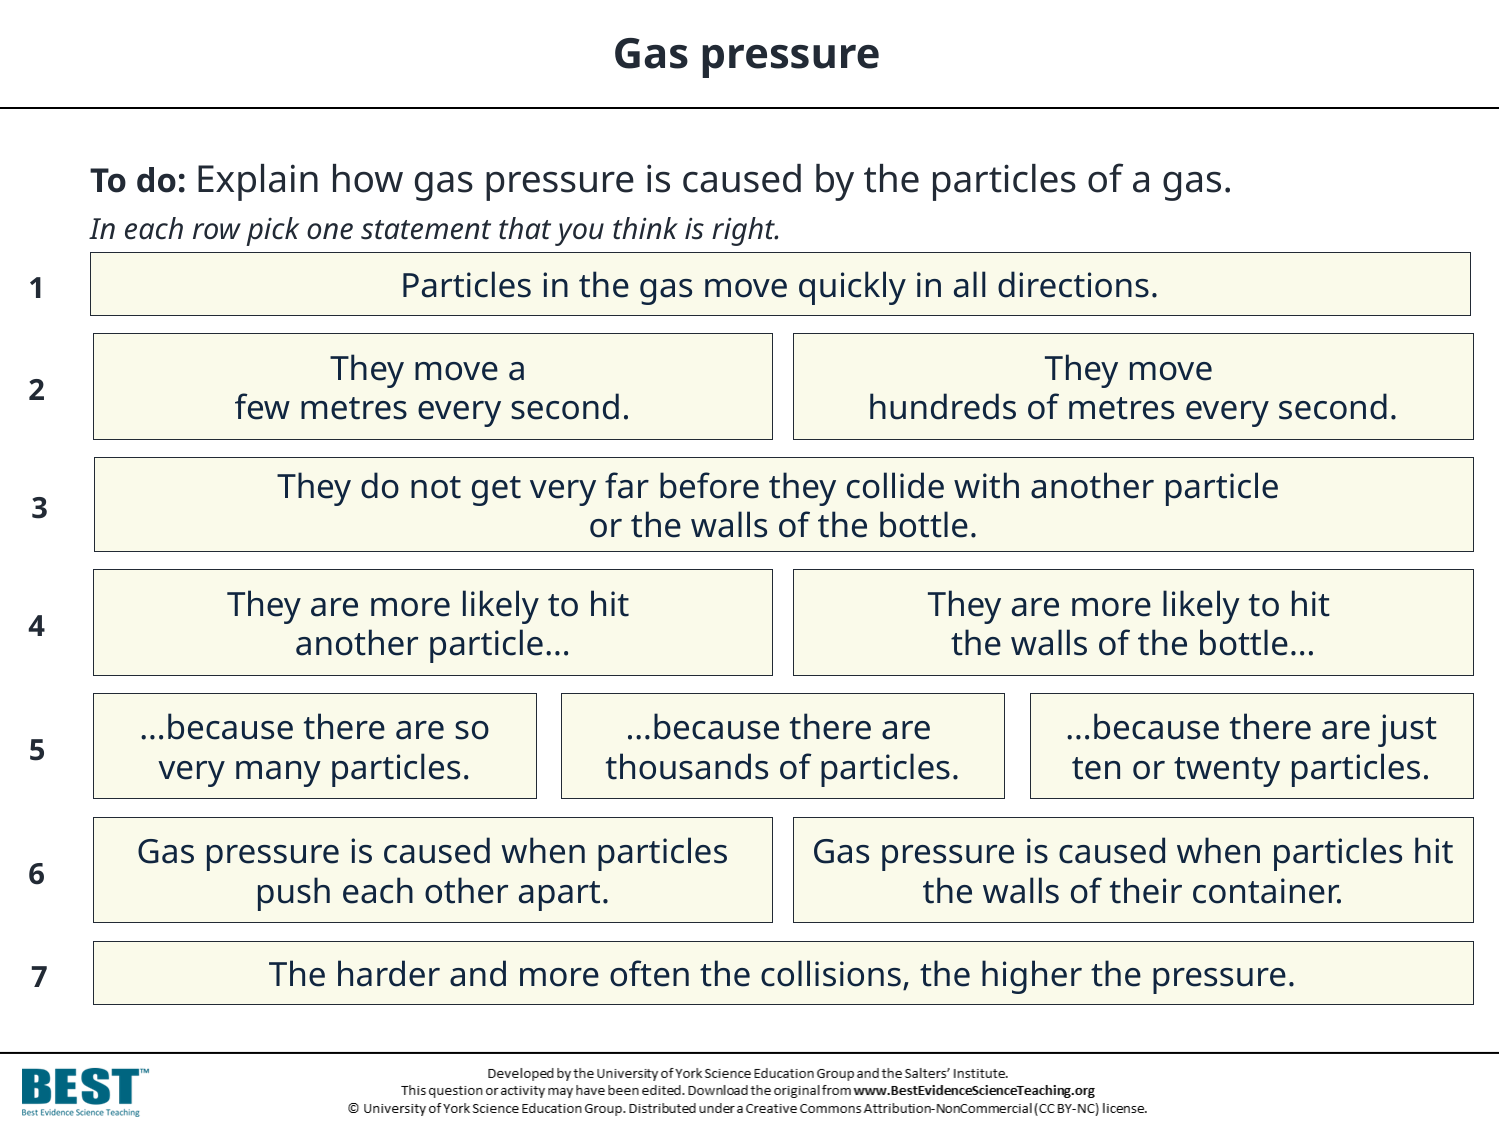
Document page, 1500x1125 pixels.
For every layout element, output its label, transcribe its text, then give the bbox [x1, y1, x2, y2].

text_box Gas pressure [23, 4, 1471, 99]
picture [0, 107, 1500, 1125]
